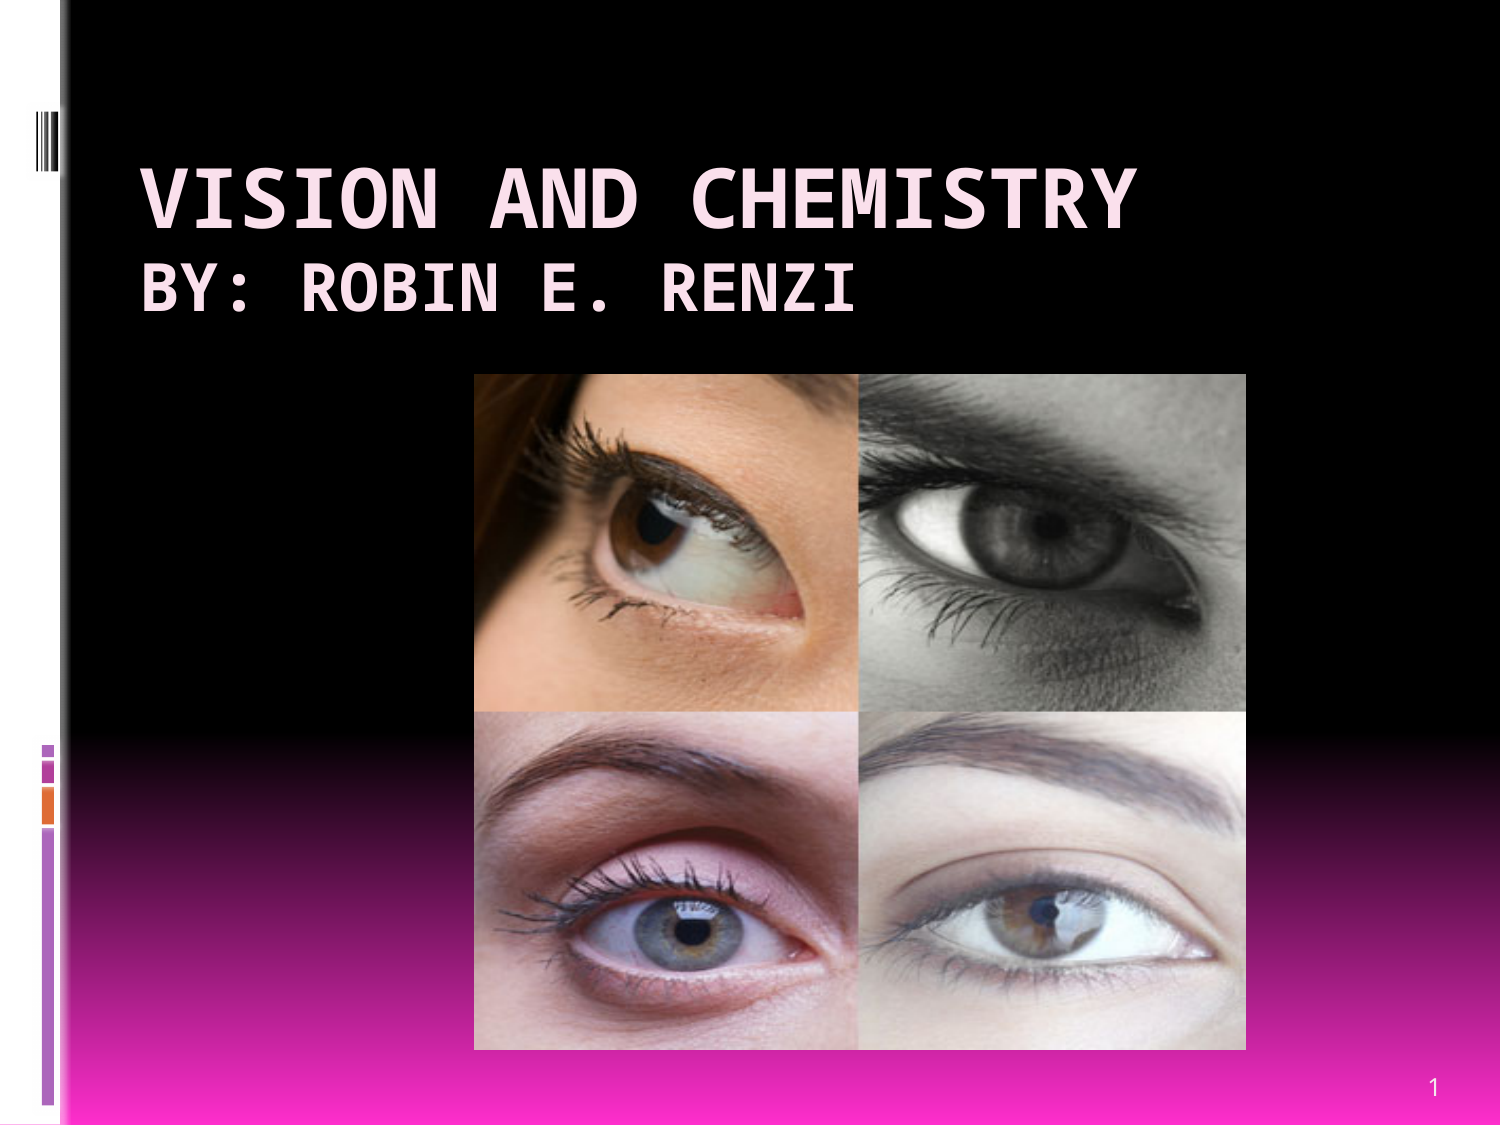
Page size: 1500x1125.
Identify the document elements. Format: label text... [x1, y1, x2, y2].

title Vision and Chemistry By: Robin E. Renzi [125, 137, 1338, 413]
picture [474, 374, 1246, 1051]
slide_number 1 [1412, 1052, 1488, 1113]
